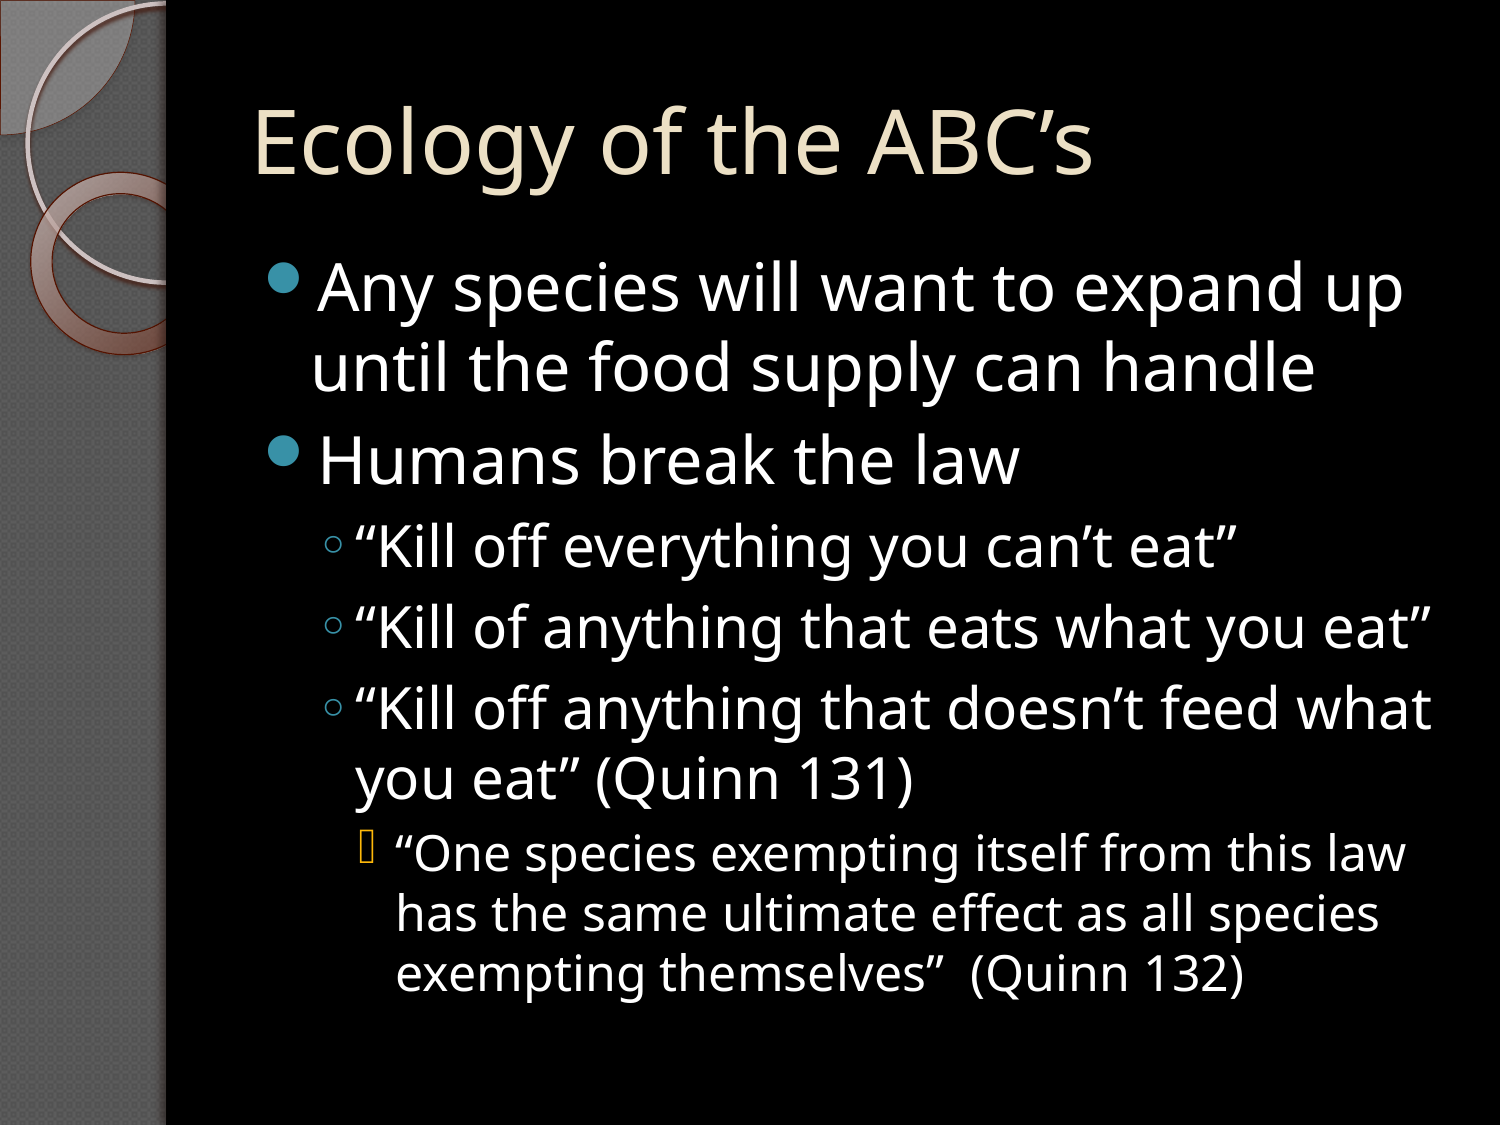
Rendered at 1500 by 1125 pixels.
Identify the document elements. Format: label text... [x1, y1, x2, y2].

list Any species will want to expand up until the food supply can handle Humans break the law “Kill off everything you can’t eat” “Kill of anything that eats what you eat” “Kill off anything that doesn’t feed what you eat” (Quinn 131) “One species exempting itself from this law has the same ultimate effect as all species exempting themselves” (Quinn 132) [235, 237, 1466, 1025]
title Ecology of the ABC’s [235, 45, 1466, 233]
